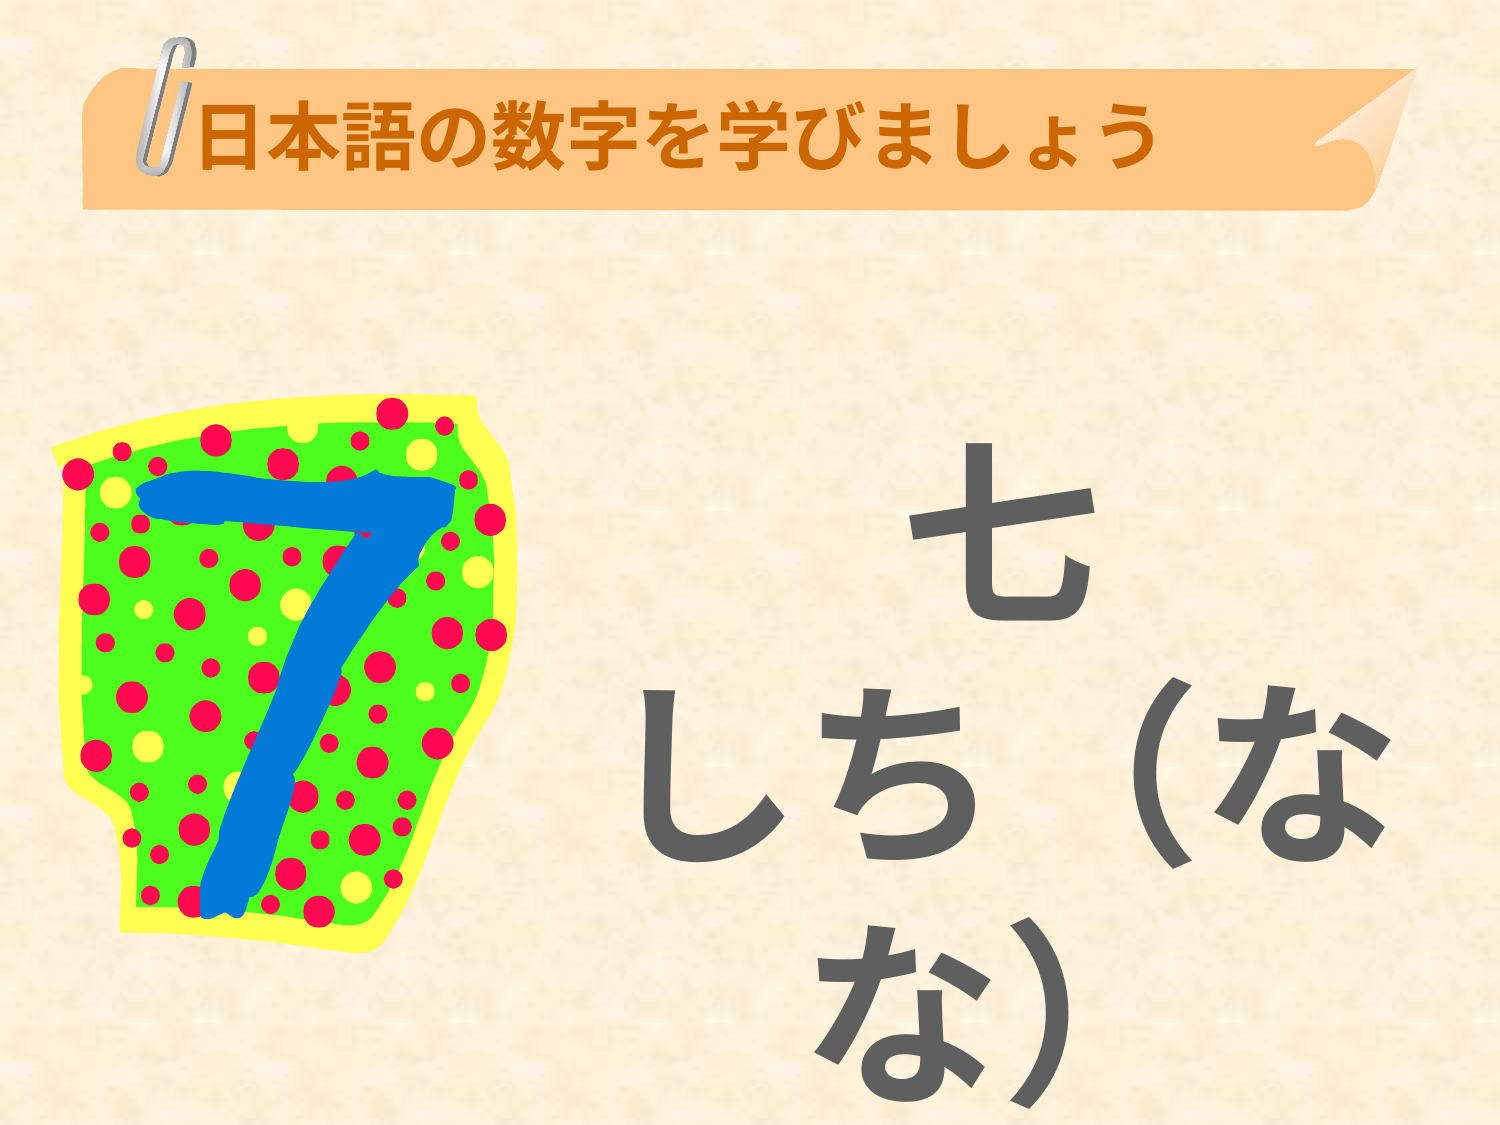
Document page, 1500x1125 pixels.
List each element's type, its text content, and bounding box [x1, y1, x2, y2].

title 日本語の数字を学びましょう [176, 64, 1415, 205]
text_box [46, 390, 522, 962]
picture [0, 0, 1500, 1125]
text_box 七 しち（なな） [503, 402, 1500, 1125]
